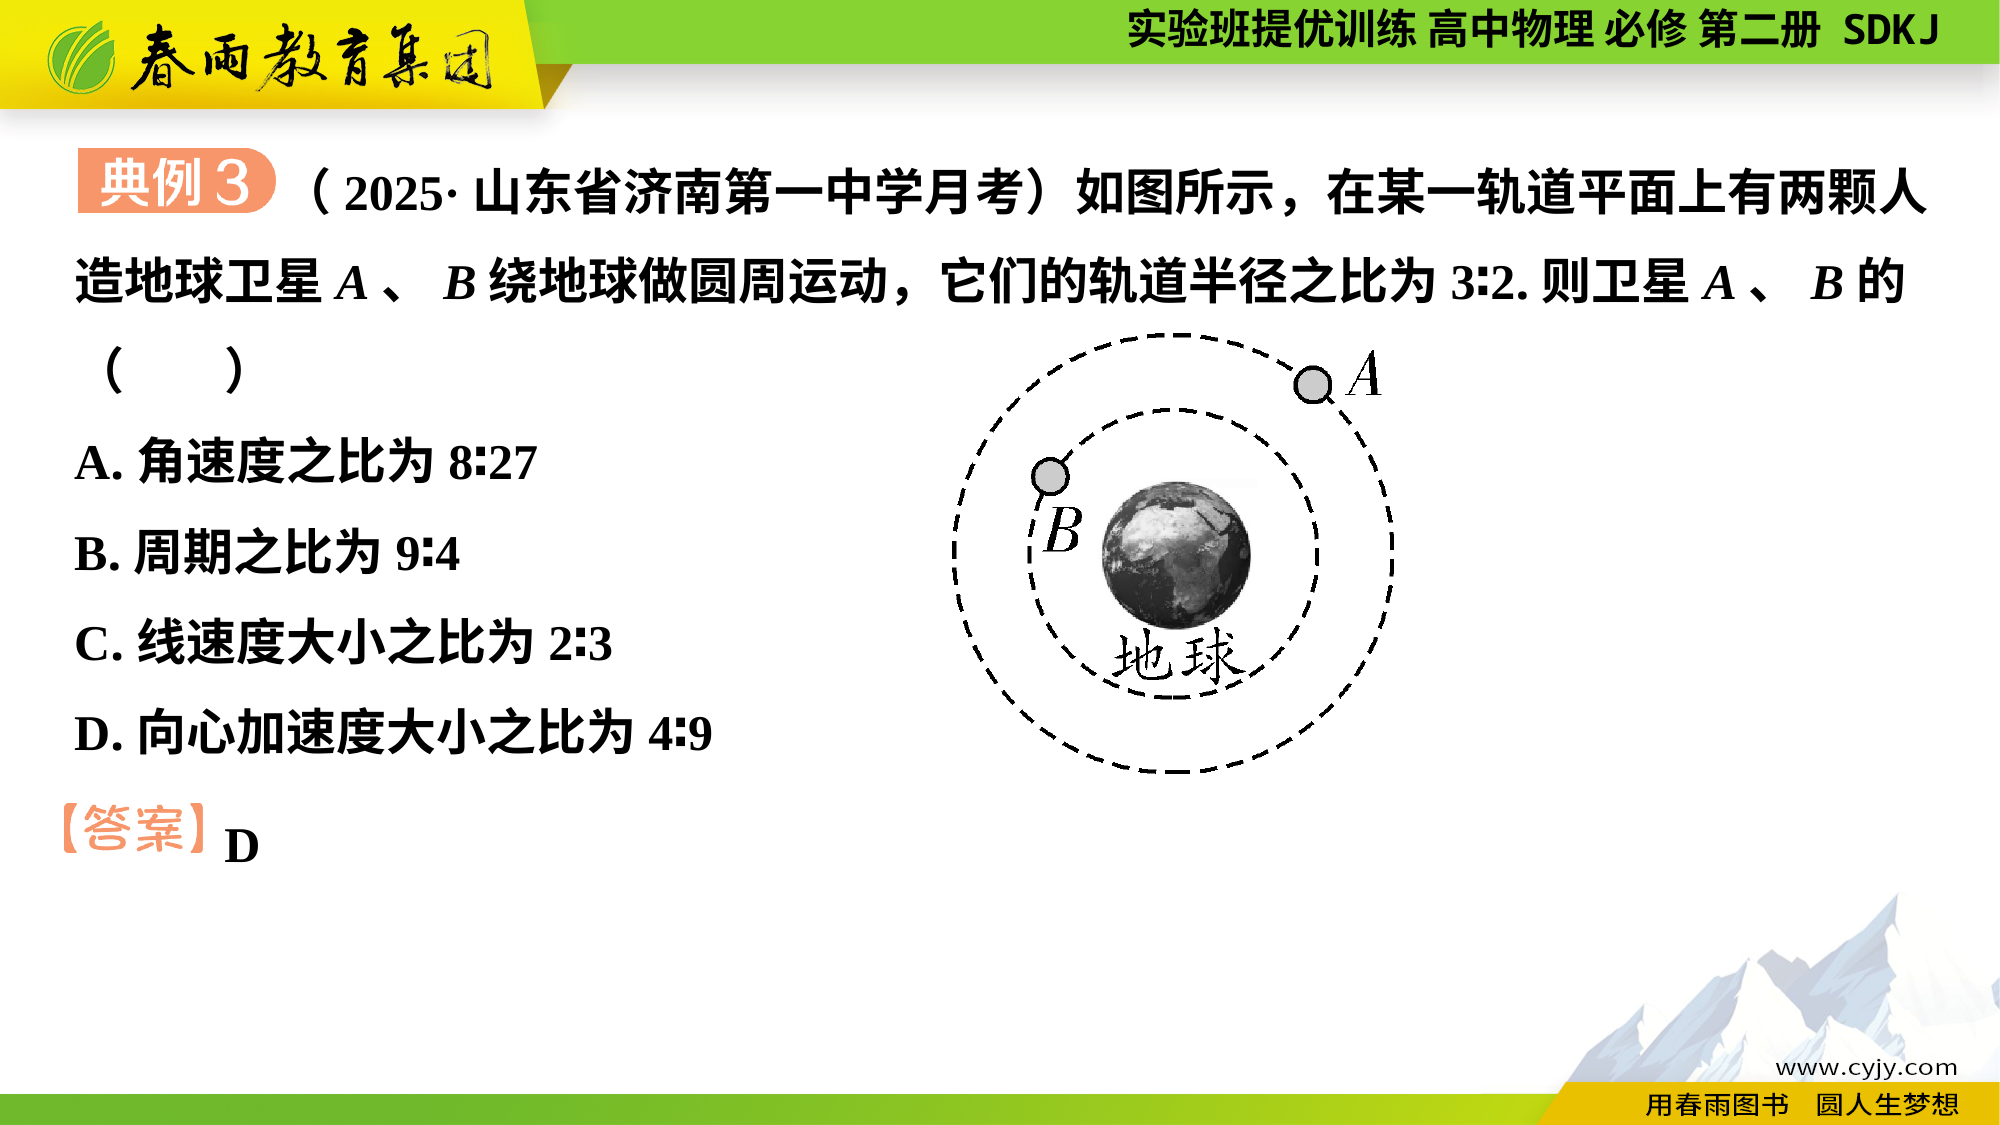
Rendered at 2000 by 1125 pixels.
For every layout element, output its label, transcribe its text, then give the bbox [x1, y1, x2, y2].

picture [0, 0, 2000, 1125]
list （2025·山东省济南第一中学月考）如图所示，在某一轨道平面上有两颗人造地球卫星A、B绕地球做圆周运动，它们的轨道半径之比为3∶2.则卫星A、B的 （ ） A.角速度之比为8∶27 B.周期之比为9∶4 C.线速度大小之比为2∶3 D.向心加速度大小之比为4∶9 [59, 122, 1944, 774]
text_box D [209, 775, 276, 880]
